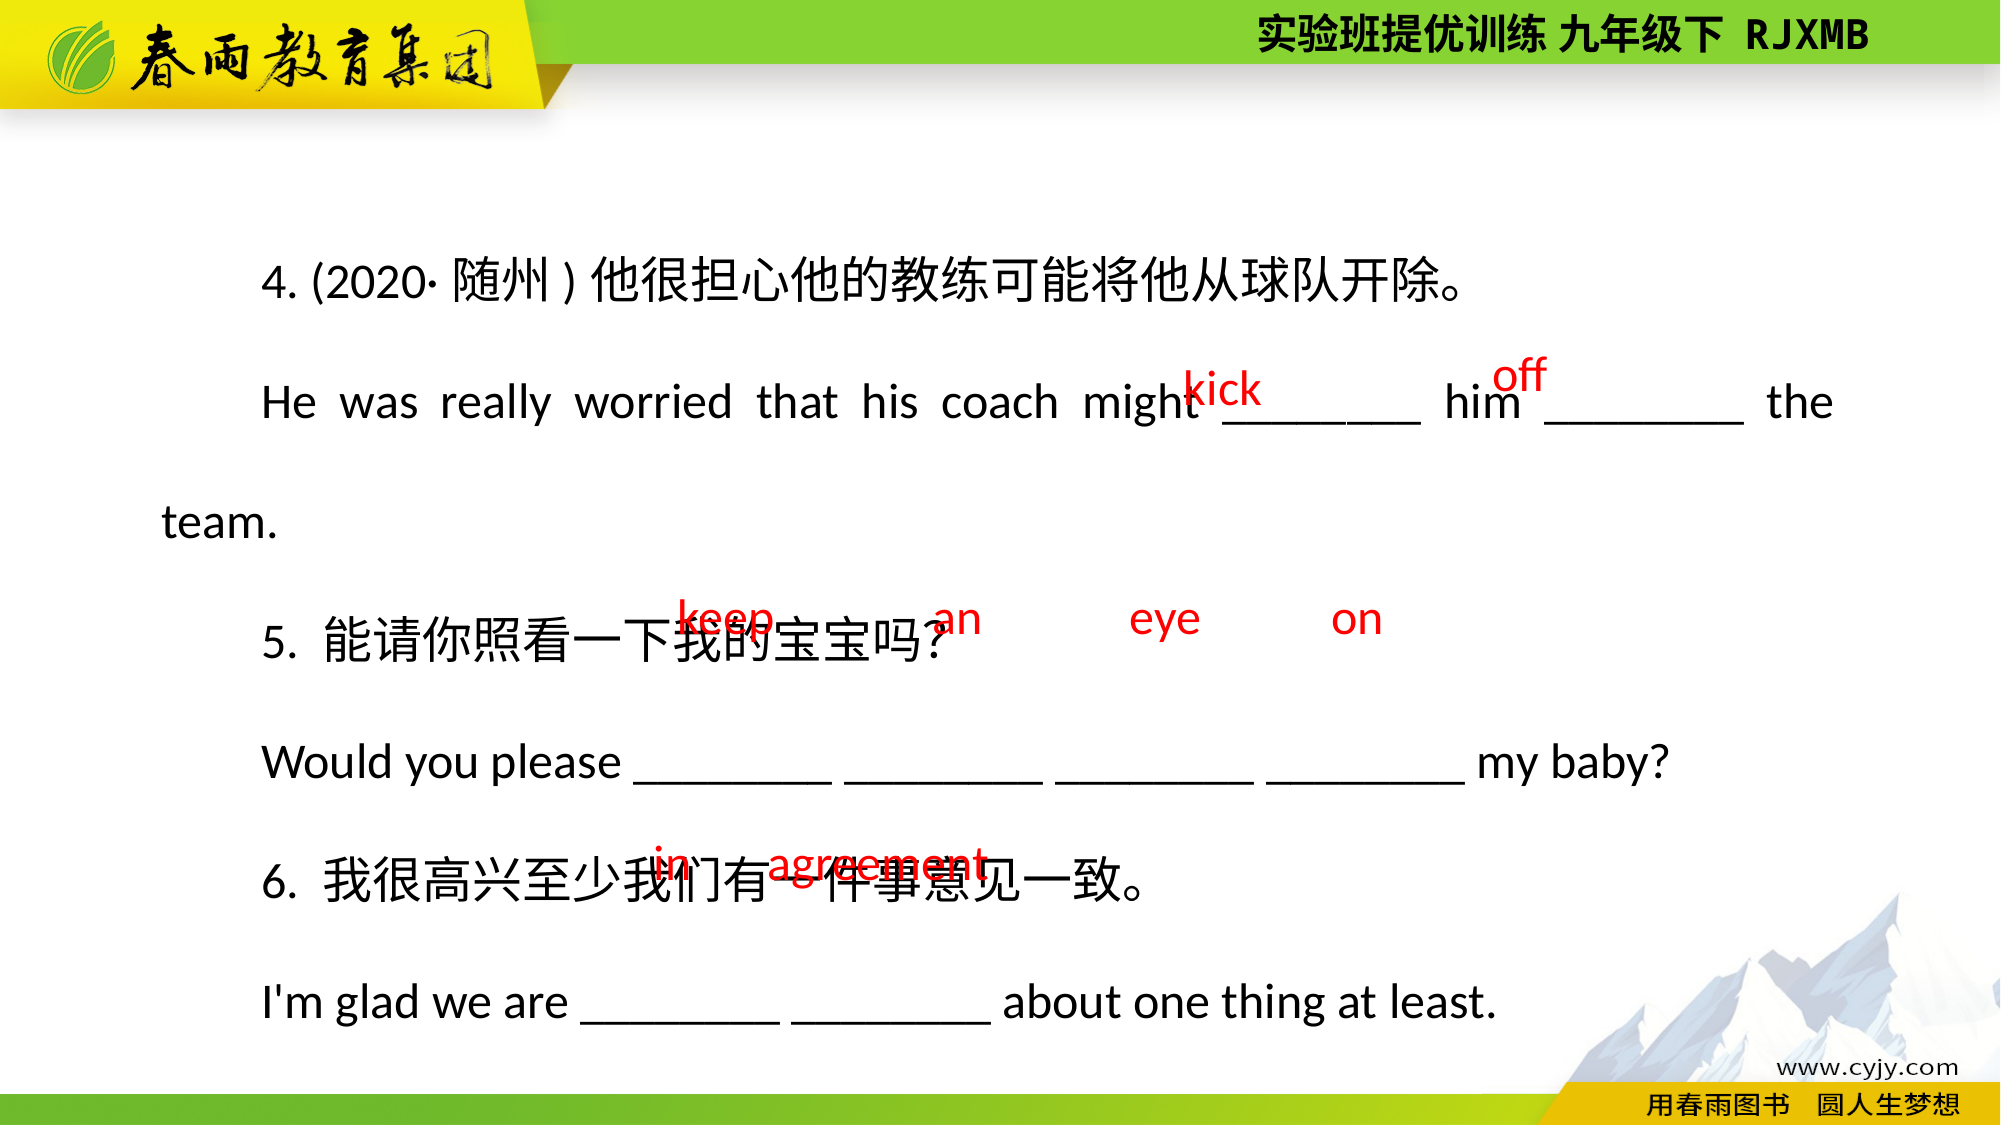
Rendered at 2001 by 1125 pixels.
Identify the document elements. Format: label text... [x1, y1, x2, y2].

text_box an [917, 576, 998, 652]
text_box 4. (2020·随州)他很担心他的教练可能将他从球队开除。 He was really worried that his coach might ________ him ________ the team. 5. 能请你照看一下我的宝宝吗？ Would you please ________ ________ ________ ________ my baby? 6. 我很高兴至少我们有一件事意见一致。 I'm glad we are ________ ________ about one thing at least. [146, 181, 1851, 1036]
text_box off [1477, 334, 1563, 410]
text_box in [638, 822, 707, 898]
text_box agreement [753, 822, 1005, 898]
text_box kick [1169, 348, 1278, 424]
text_box eye [1114, 576, 1217, 652]
text_box on [1316, 576, 1399, 652]
text_box keep [651, 576, 790, 652]
picture [0, 0, 2001, 1125]
